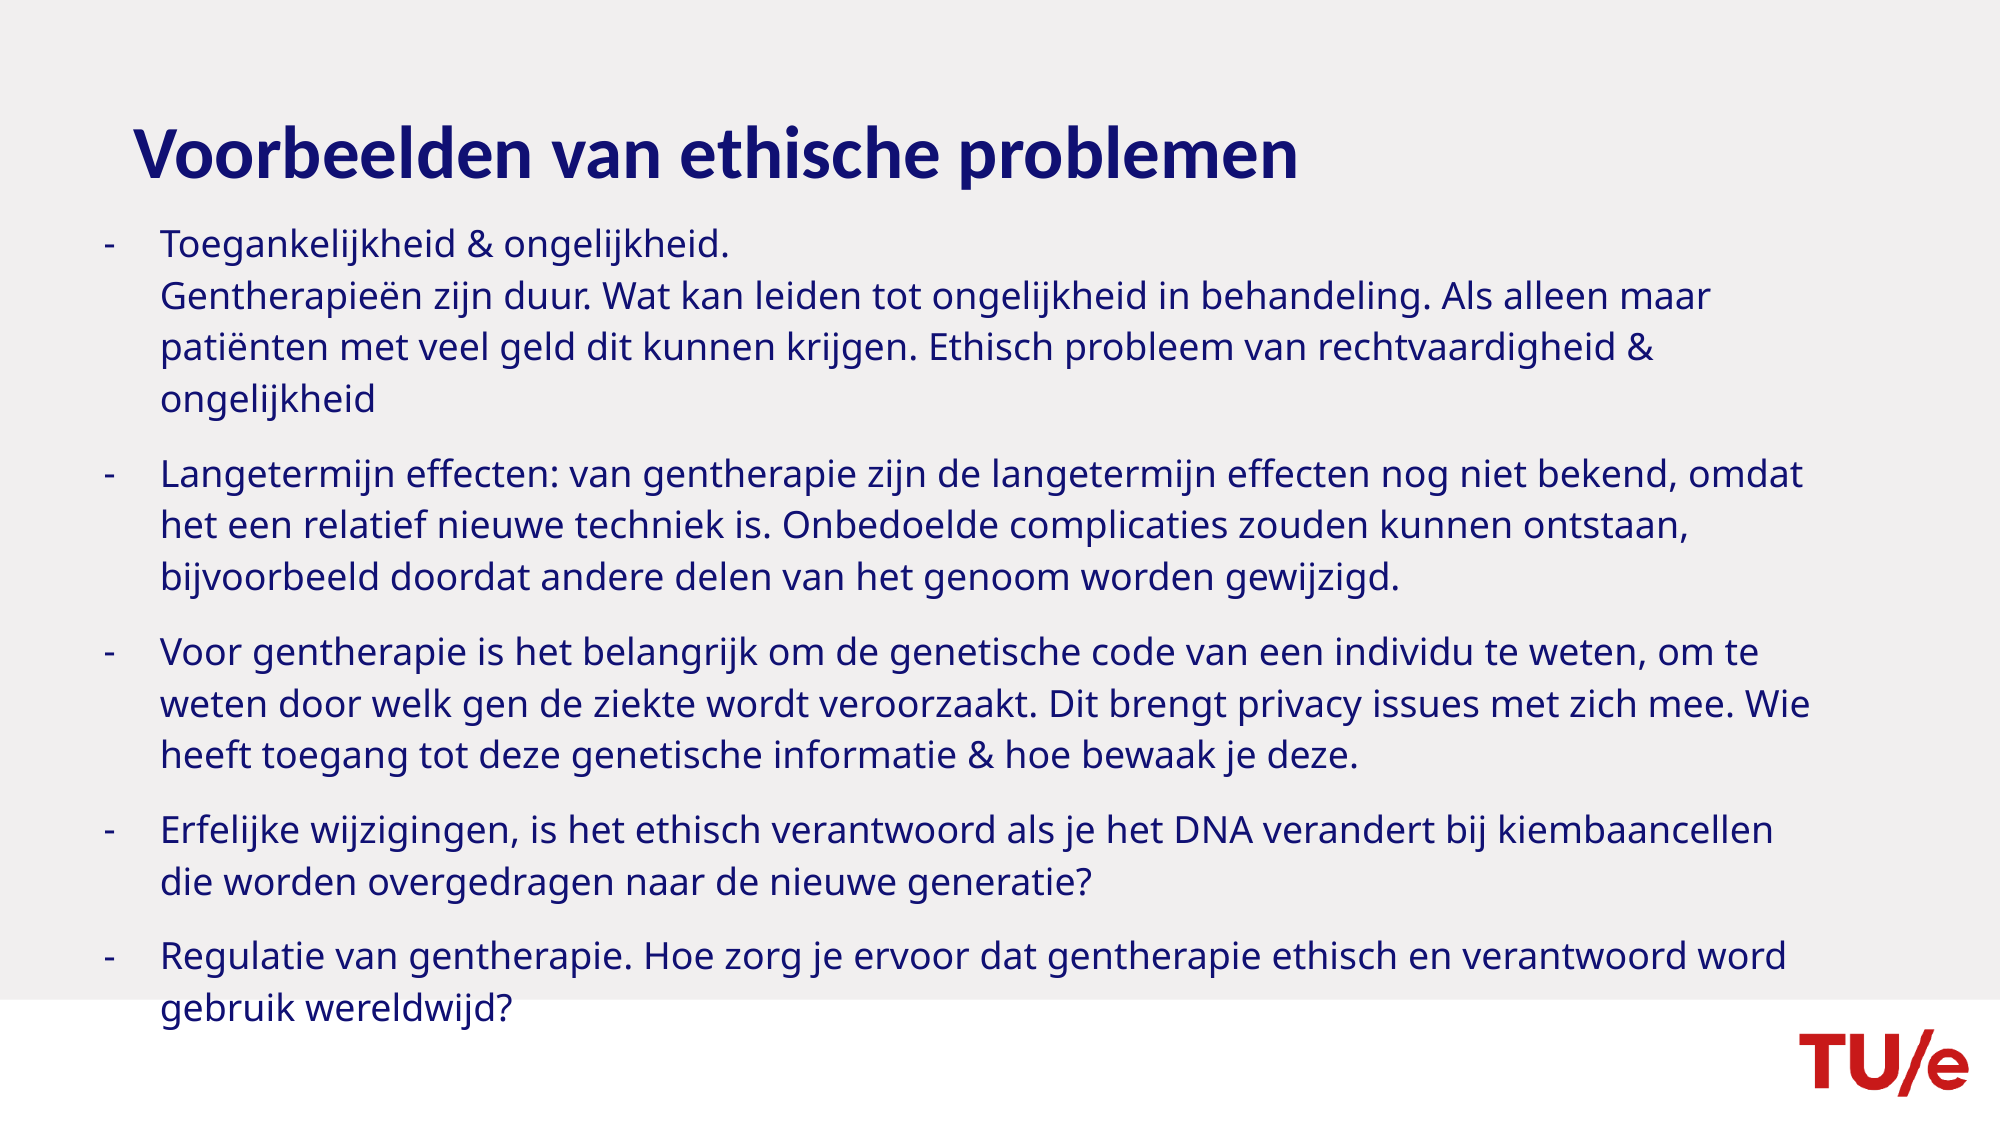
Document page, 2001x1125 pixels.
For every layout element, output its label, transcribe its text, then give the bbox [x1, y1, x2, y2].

picture [1782, 1012, 1985, 1113]
title Voorbeelden van ethische problemen [133, 119, 1867, 206]
list Toegankelijkheid & ongelijkheid. Gentherapieën zijn duur. Wat kan leiden tot ongelijkheid in behandeling. Als alleen maar patiënten met veel geld dit kunnen krijgen. Ethisch probleem van rechtvaardigheid & ongelijkheid Langetermijn effecten: van gentherapie zijn de langetermijn effecten nog niet bekend, omdat het een relatief nieuwe techniek is. Onbedoelde complicaties zouden kunnen ontstaan, bijvoorbeeld doordat andere delen van het genoom worden gewijzigd. Voor gentherapie is het belangrijk om de genetische code van een individu te weten, om te weten door welk gen de ziekte wordt veroorzaakt. Dit brengt privacy issues met zich mee. Wie heeft toegang tot deze genetische informatie & hoe bewaak je deze. Erfelijke wijzigingen, is het ethisch verantwoord als je het DNA verandert bij kiembaancellen die worden overgedragen naar de nieuwe generatie? Regulatie van gentherapie. Hoe zorg je ervoor dat gentherapie ethisch en verantwoord word gebruik wereldwijd? [103, 213, 1837, 1063]
